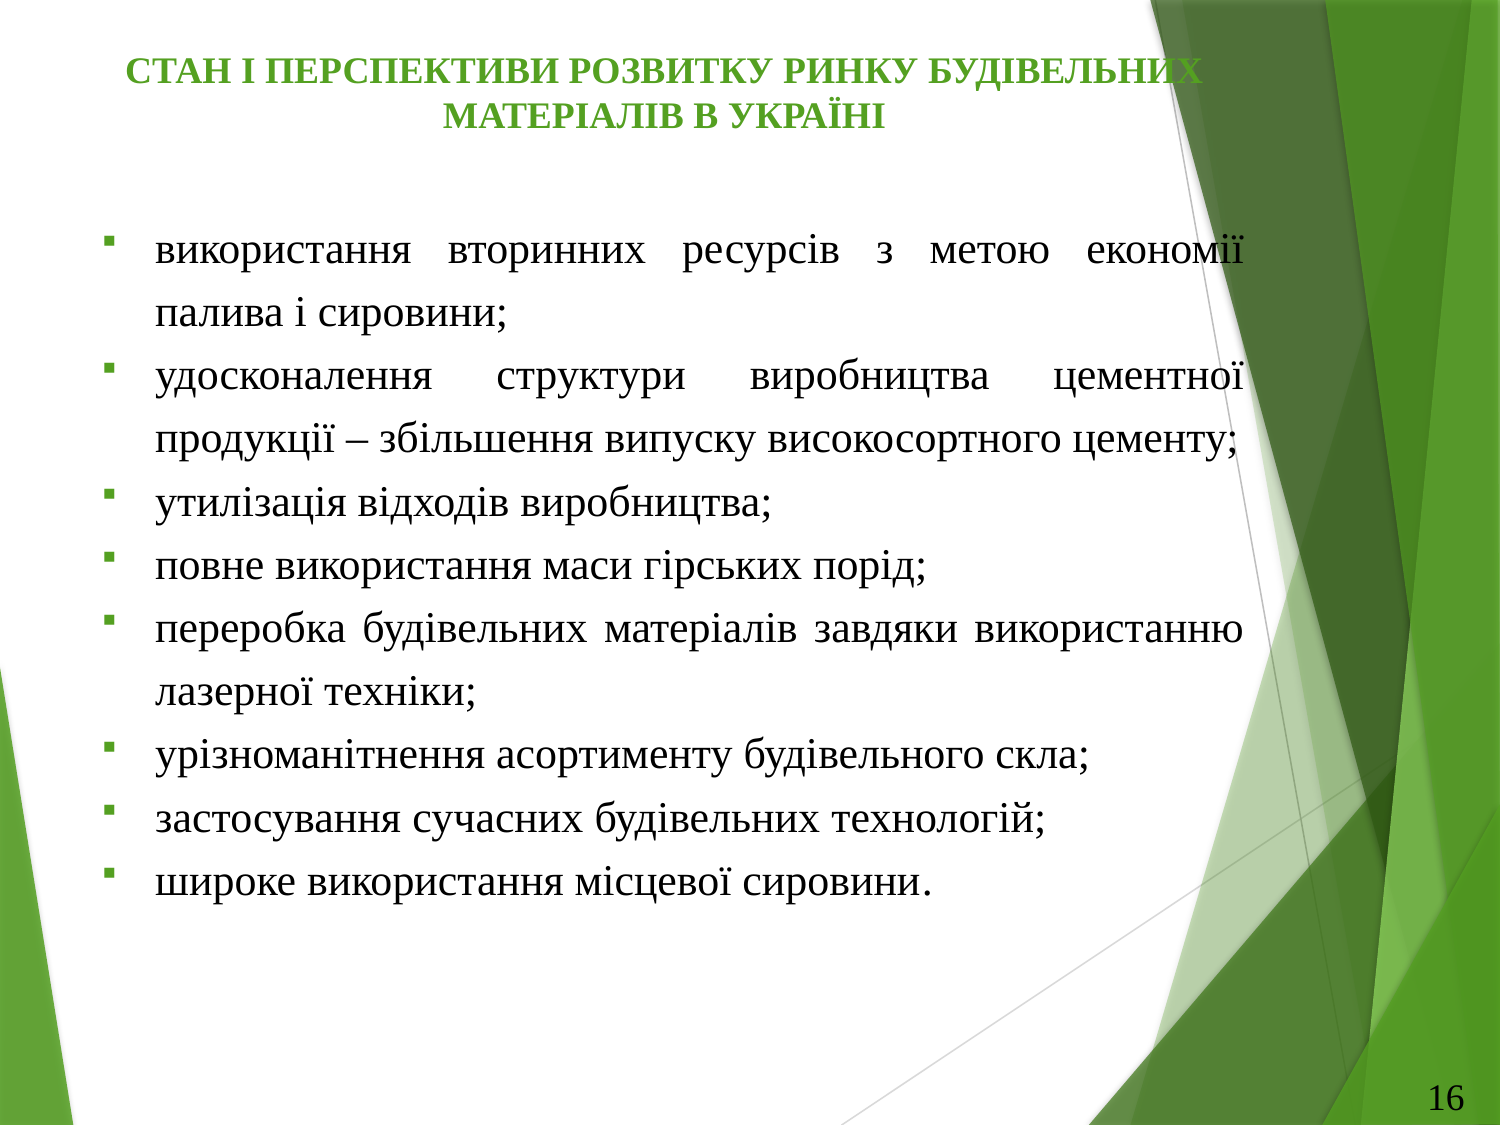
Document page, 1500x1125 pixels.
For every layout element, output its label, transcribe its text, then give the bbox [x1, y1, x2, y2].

list використання вторинних ресурсів з метою економії палива і сировини; удосконалення структури виробництва цементної продукції – збільшення випуску високосортного цементу; утилізація відходів виробництва; повне використання маси гірських порід; переробка будівельних матеріалів завдяки використанню лазерної техніки; урізноманітнення асортименту будівельного скла; застосування сучасних будівельних технологій; широке використання місцевої сировини. [86, 201, 1261, 950]
slide_number 16 [1408, 1065, 1480, 1125]
title СТАН І ПЕРСПЕКТИВИ РОЗВИТКУ РИНКУ БУДІВЕЛЬНИХ МАТЕРІАЛІВ В УКРАЇНІ [106, 38, 1223, 144]
